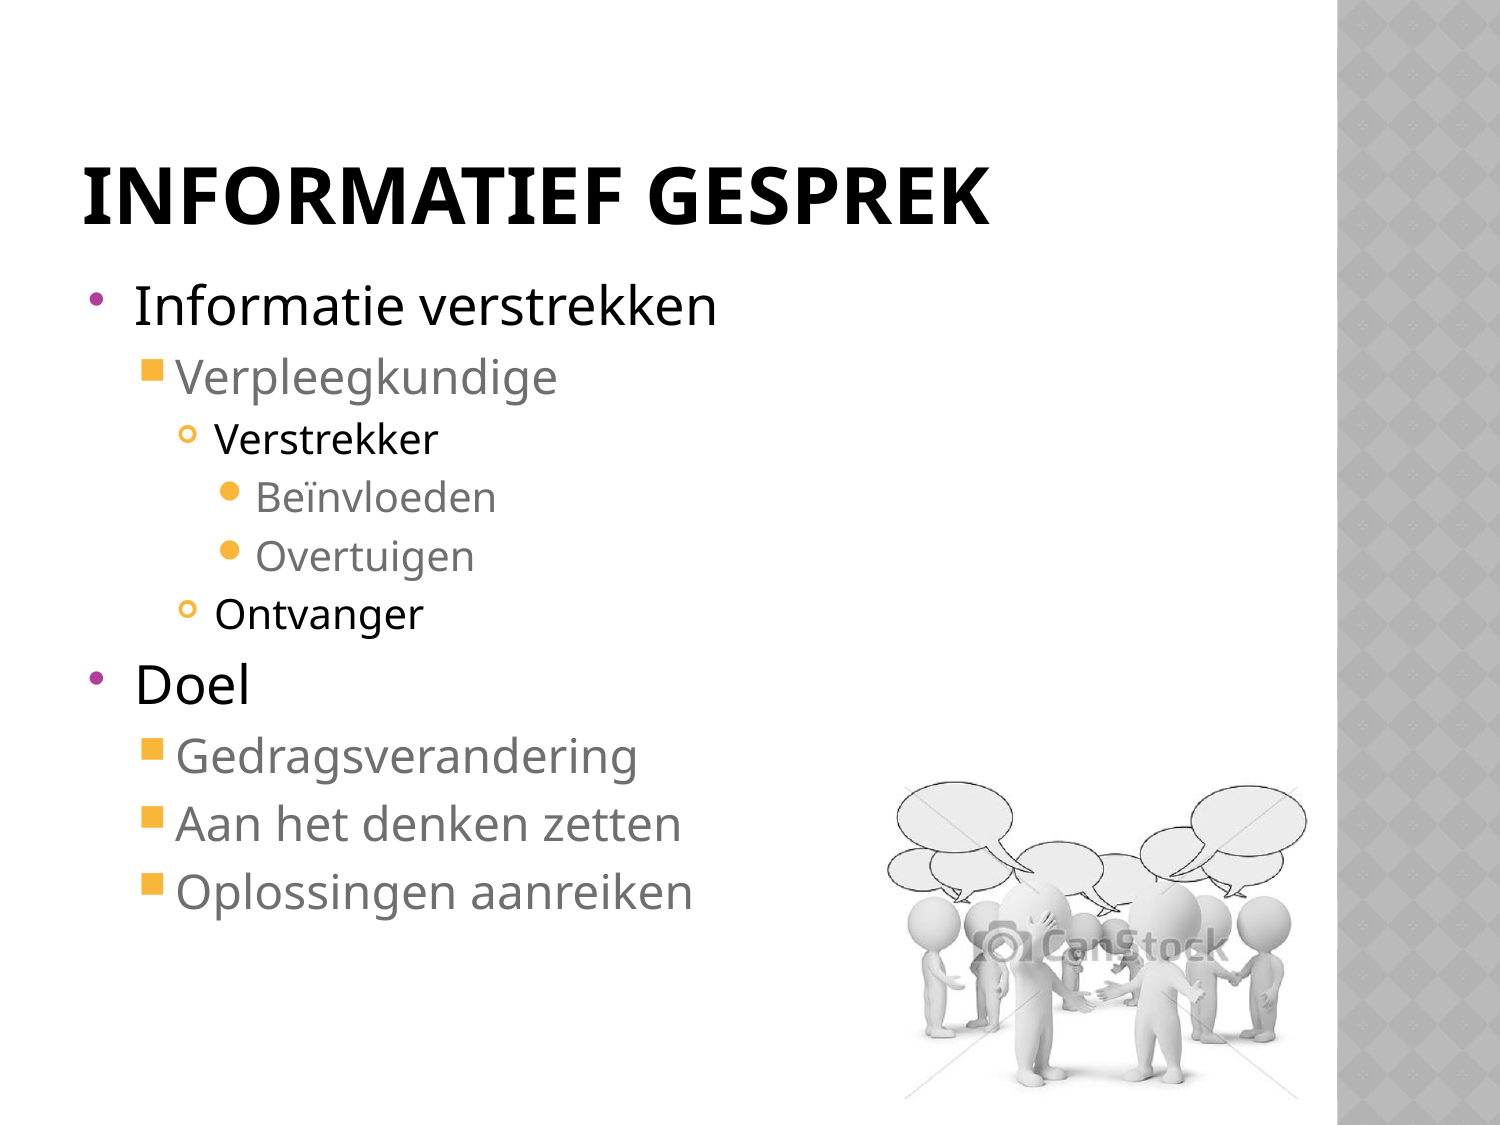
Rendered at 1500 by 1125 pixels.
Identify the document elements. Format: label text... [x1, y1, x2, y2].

picture [880, 774, 1319, 1118]
list Informatie verstrekken Verpleegkundige Verstrekker Beïnvloeden Overtuigen Ontvanger Doel Gedragsverandering Aan het denken zetten Oplossingen aanreiken [75, 264, 1263, 1059]
title Informatief gesprek [75, 52, 1263, 240]
